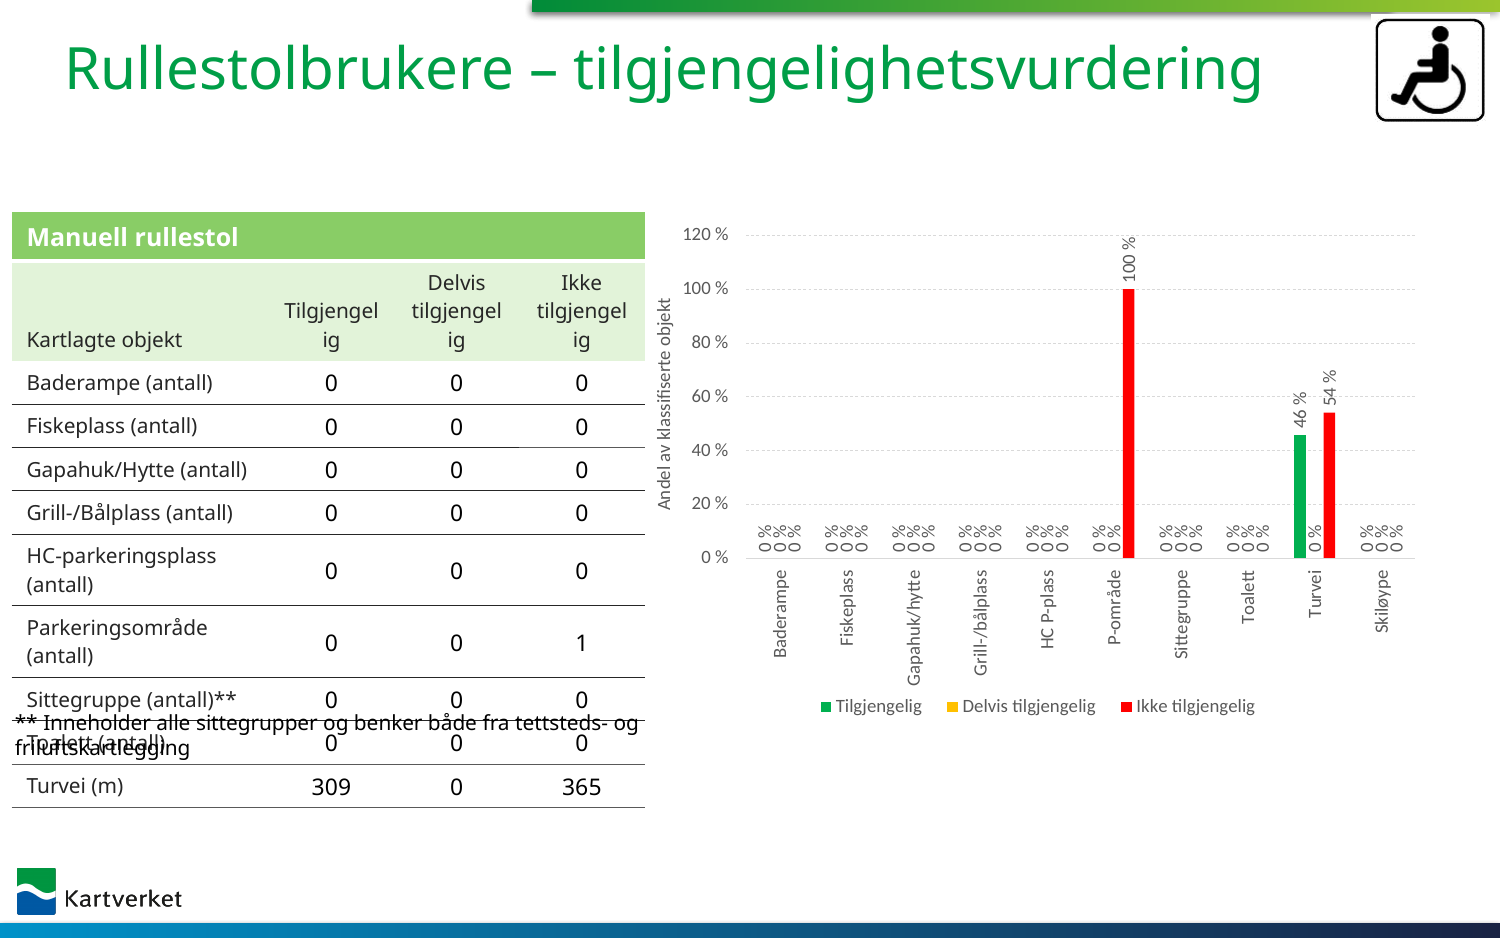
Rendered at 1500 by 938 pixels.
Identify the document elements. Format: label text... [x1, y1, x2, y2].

table_cell 0 [519, 448, 638, 490]
table_cell 1 [519, 606, 638, 677]
table_cell 0 [519, 405, 638, 447]
table_cell Gapahuk/Hytte (antall) [12, 448, 269, 490]
table_cell 0 [394, 678, 519, 702]
table_cell 0 [394, 361, 519, 404]
table_cell Ikke tilgjengelig [519, 263, 638, 361]
table_cell 0 [394, 768, 519, 807]
table_cell 0 [269, 405, 394, 447]
table_cell Baderampe (antall) [12, 361, 269, 404]
table_cell 0 [519, 678, 638, 702]
table_cell Tilgjengelig [269, 263, 394, 361]
table_cell 0 [394, 405, 519, 447]
table_cell 0 [269, 448, 394, 490]
table_cell 365 [519, 768, 645, 807]
picture [1371, 13, 1491, 127]
table_cell 0 [394, 491, 519, 534]
table_cell 0 [269, 535, 394, 605]
text_box ** Inneholder alle sittegrupper og benker både fra tettsteds- og friluftskartlegging [0, 702, 745, 768]
table_cell Delvis tilgjengelig [394, 263, 519, 361]
table_cell Parkeringsområde (antall) [12, 606, 269, 677]
table_cell 0 [519, 361, 638, 404]
table_cell 0 [394, 535, 519, 605]
table_cell Kartlagte objekt [12, 263, 269, 361]
table_cell Grill-/Bålplass (antall) [12, 491, 269, 534]
table_cell 0 [394, 606, 519, 677]
picture [643, 218, 1426, 728]
table_cell Fiskeplass (antall) [12, 405, 269, 447]
table_cell 0 [394, 448, 519, 490]
table_cell Turvei (m) [12, 768, 269, 807]
table_cell HC-parkeringsplass (antall) [12, 535, 269, 605]
table_cell 0 [269, 606, 394, 677]
table_cell 0 [519, 491, 638, 534]
table_cell Sittegruppe (antall)** [12, 678, 269, 702]
table_cell 0 [269, 678, 394, 702]
table_cell 0 [269, 491, 394, 534]
table_cell 0 [519, 535, 638, 605]
table_cell 309 [269, 768, 394, 807]
table_cell 0 [269, 361, 394, 404]
table_header Manuell rullestol [12, 212, 645, 259]
text_box Rullestolbrukere – tilgjengelighetsvurdering [49, 12, 1372, 109]
